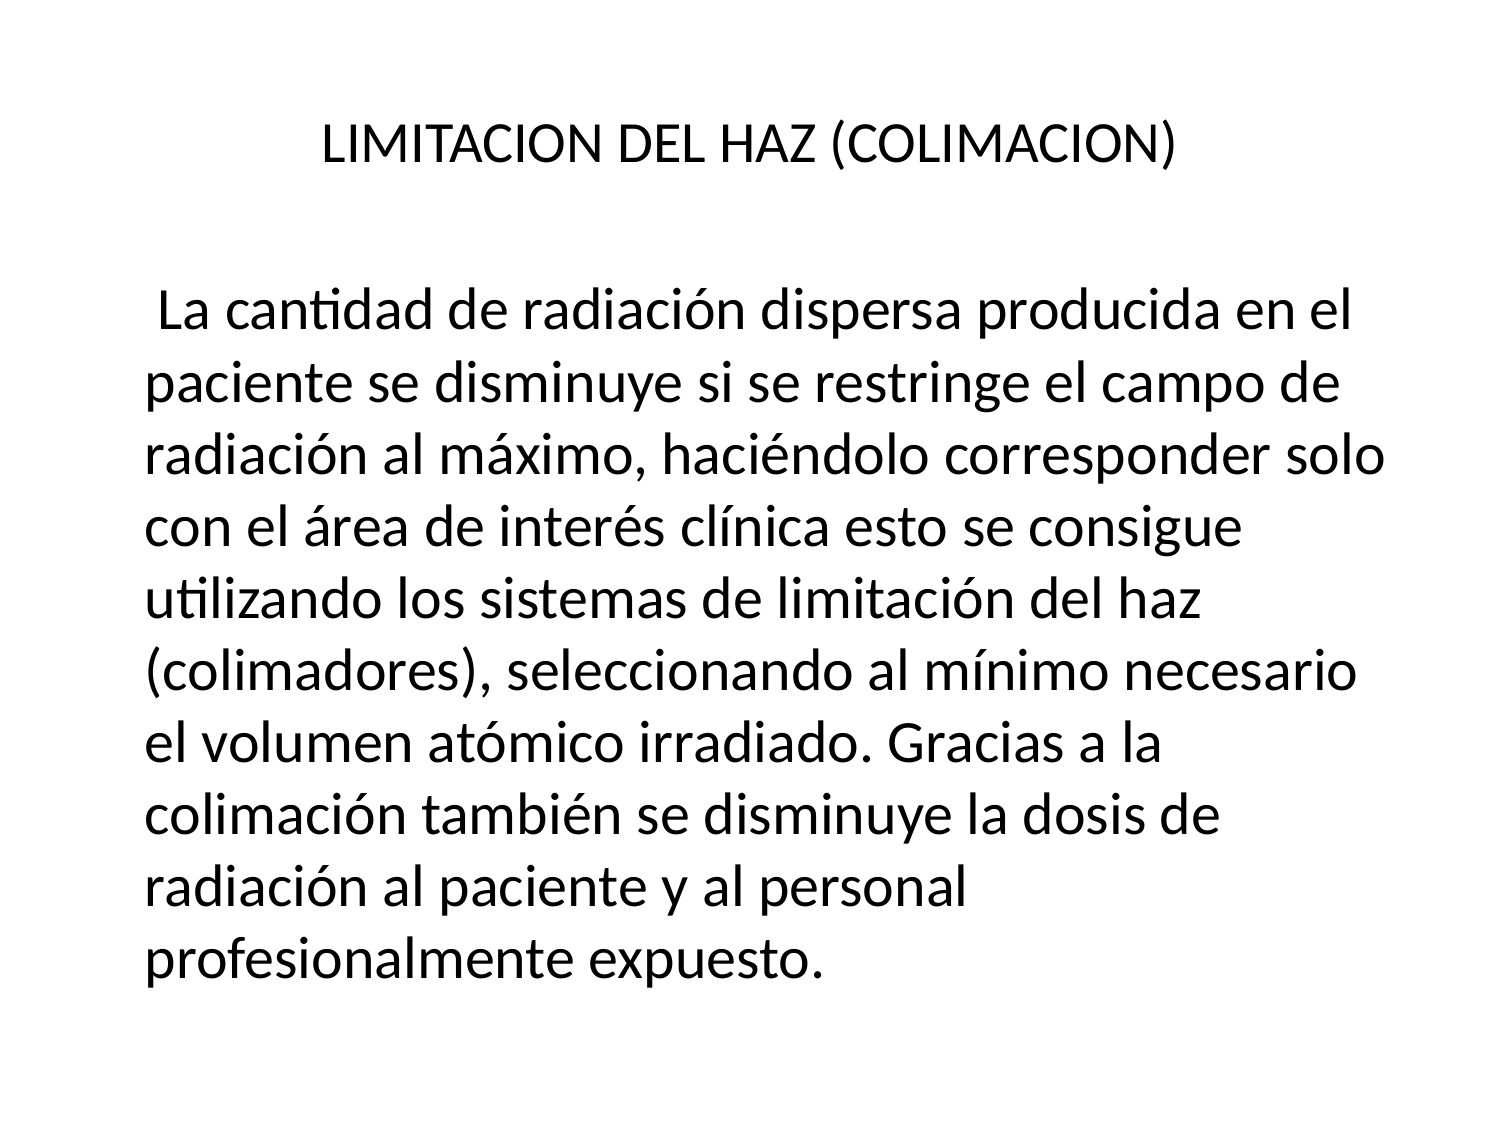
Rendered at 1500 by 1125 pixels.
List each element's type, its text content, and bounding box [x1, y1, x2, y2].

title LIMITACION DEL HAZ (COLIMACION) [75, 45, 1425, 233]
list La cantidad de radiación dispersa producida en el paciente se disminuye si se restringe el campo de radiación al máximo, haciéndolo corresponder solo con el área de interés clínica esto se consigue utilizando los sistemas de limitación del haz (colimadores), seleccionando al mínimo necesario el volumen atómico irradiado. Gracias a la colimación también se disminuye la dosis de radiación al paciente y al personal profesionalmente expuesto. [75, 262, 1425, 1005]
